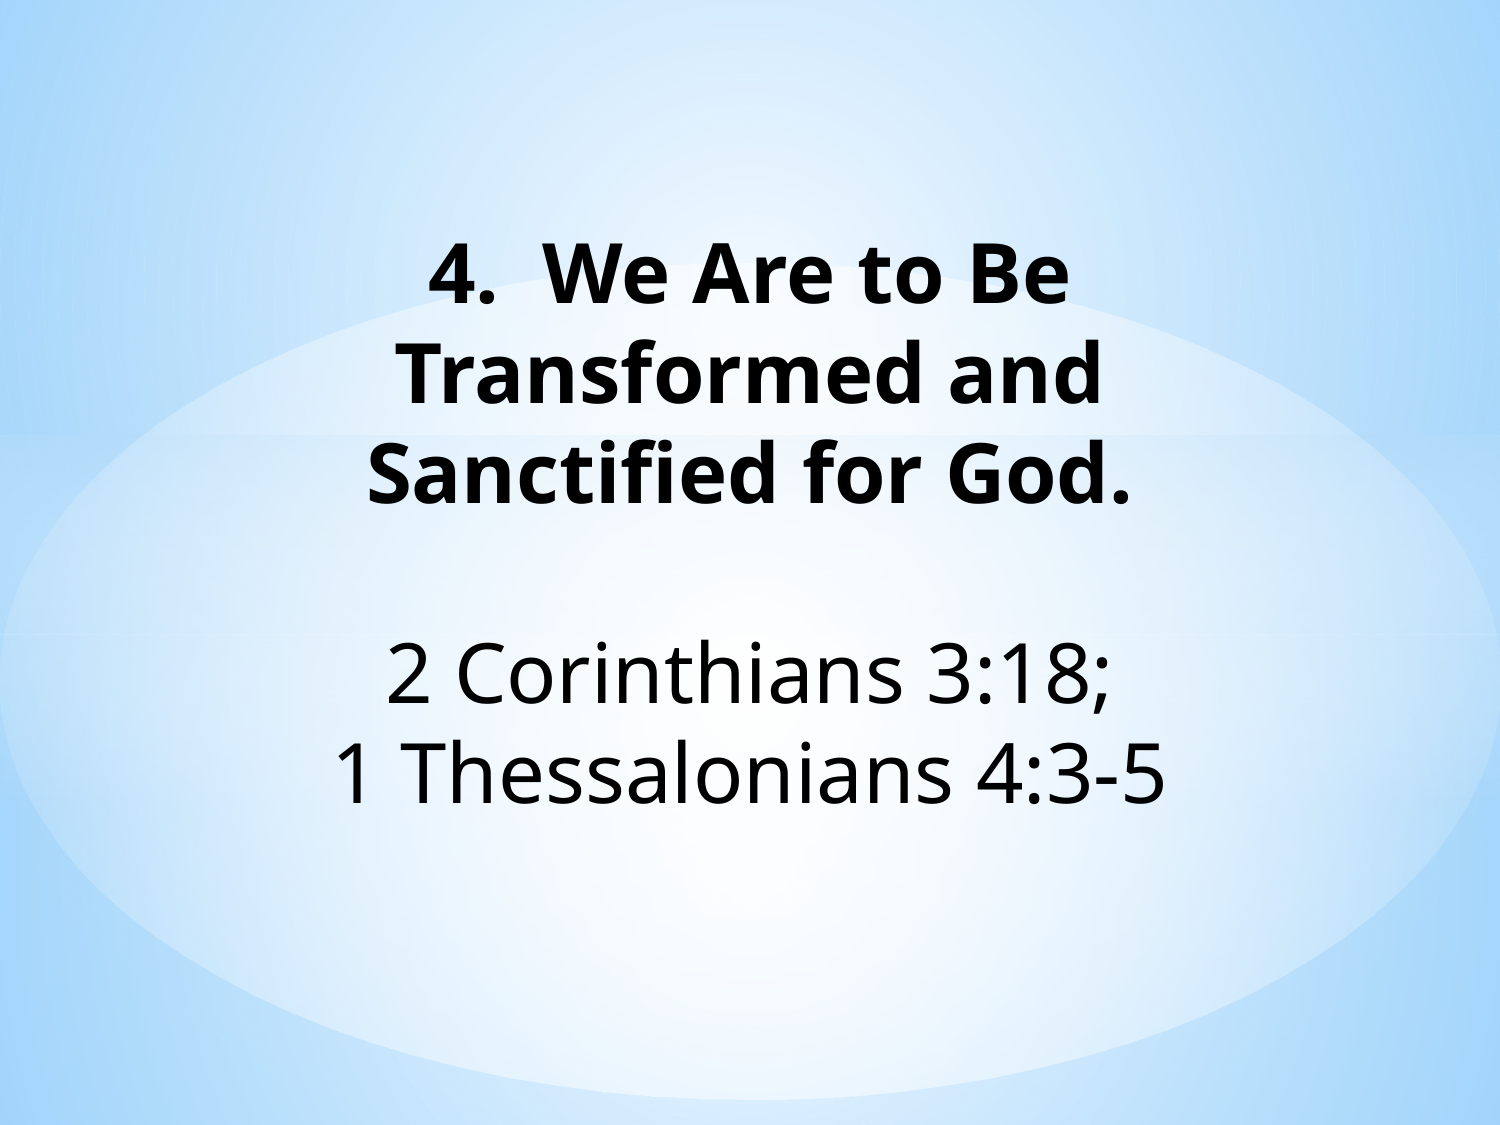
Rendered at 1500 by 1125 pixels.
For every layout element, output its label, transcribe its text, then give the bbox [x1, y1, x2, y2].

text_box 4. We Are to Be Transformed and Sanctified for God. 2 Corinthians 3:18; 1 Thessalonians 4:3-5 [162, 212, 1338, 928]
